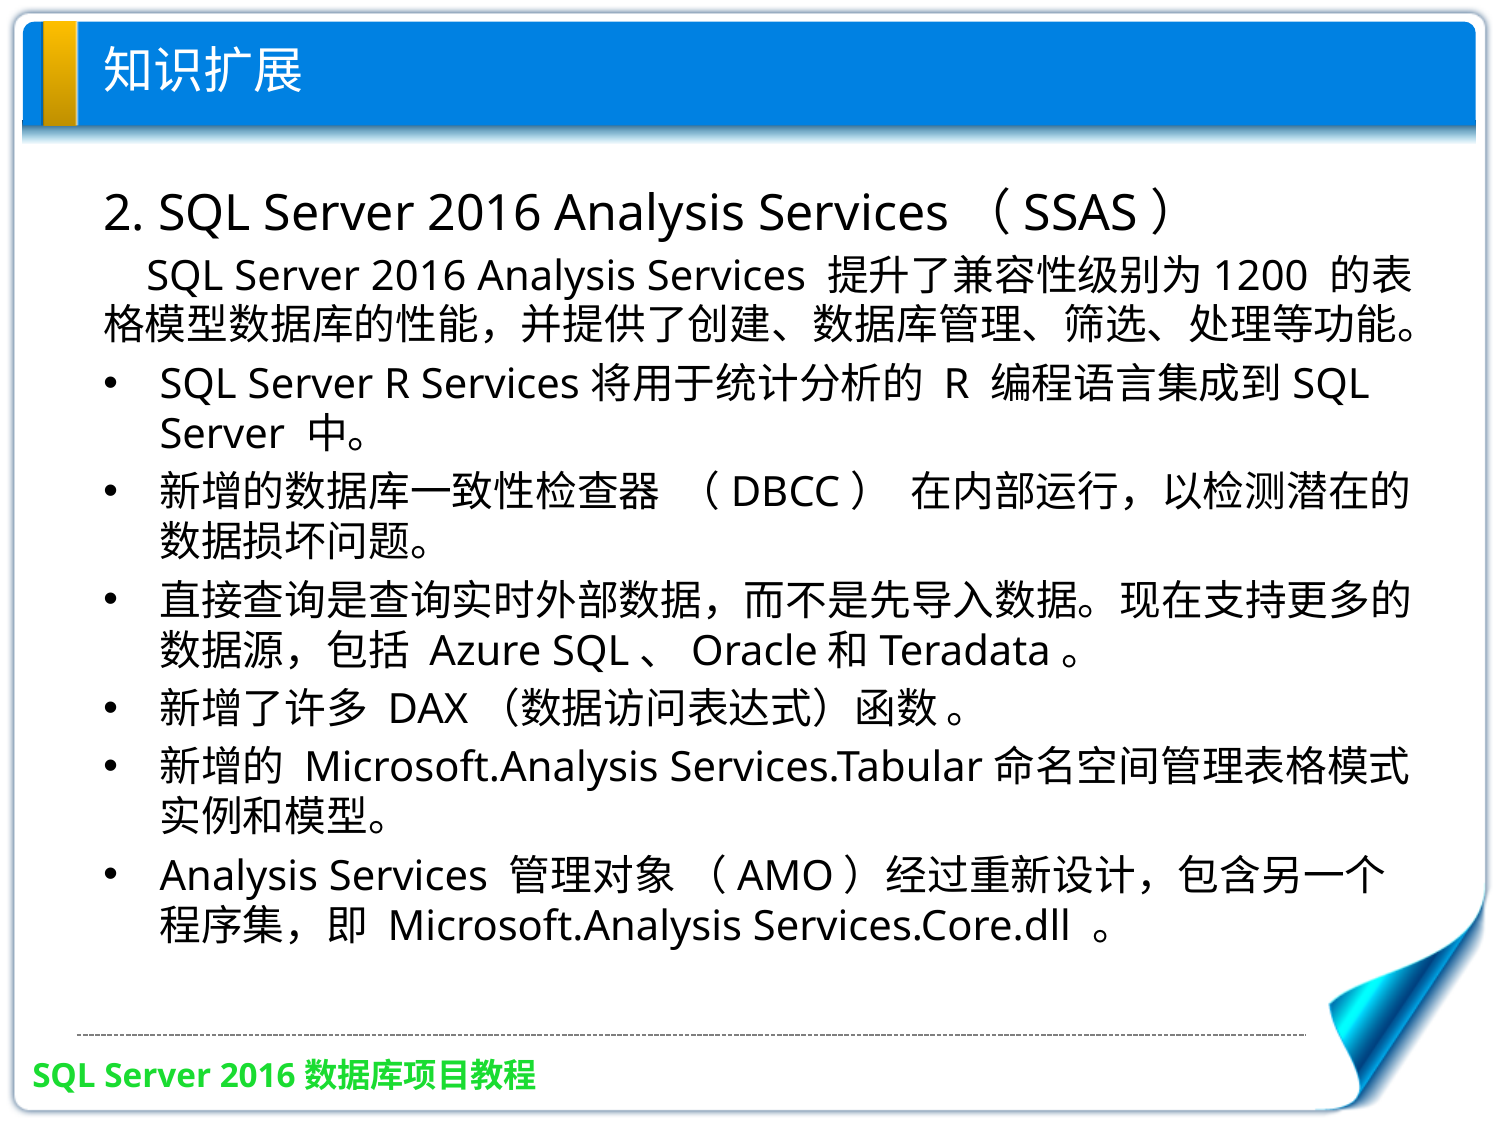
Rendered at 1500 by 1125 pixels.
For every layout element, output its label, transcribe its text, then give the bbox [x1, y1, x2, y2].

list 2. SQL Server 2016 Analysis Services（SSAS） SQL Server 2016 Analysis Services 提升了兼容性级别为1200 的表格模型数据库的性能，并提供了创建、数据库管理、筛选、处理等功能。 SQL Server R Services将用于统计分析的 R 编程语言集成到SQL Server 中。 新增的数据库一致性检查器 （DBCC） 在内部运行，以检测潜在的数据损坏问题。 直接查询是查询实时外部数据，而不是先导入数据。现在支持更多的数据源，包括 Azure SQL、Oracle和Teradata。 新增了许多 DAX（数据访问表达式）函数 。 新增的 Microsoft.Analysis Services.Tabular命名空间管理表格模式实例和模型。 Analysis Services 管理对象 （AMO）经过重新设计，包含另一个程序集，即 Microsoft.Analysis Services.Core.dll 。 [88, 172, 1439, 911]
title 知识扩展 [88, 30, 1301, 124]
picture [0, 0, 1500, 1125]
